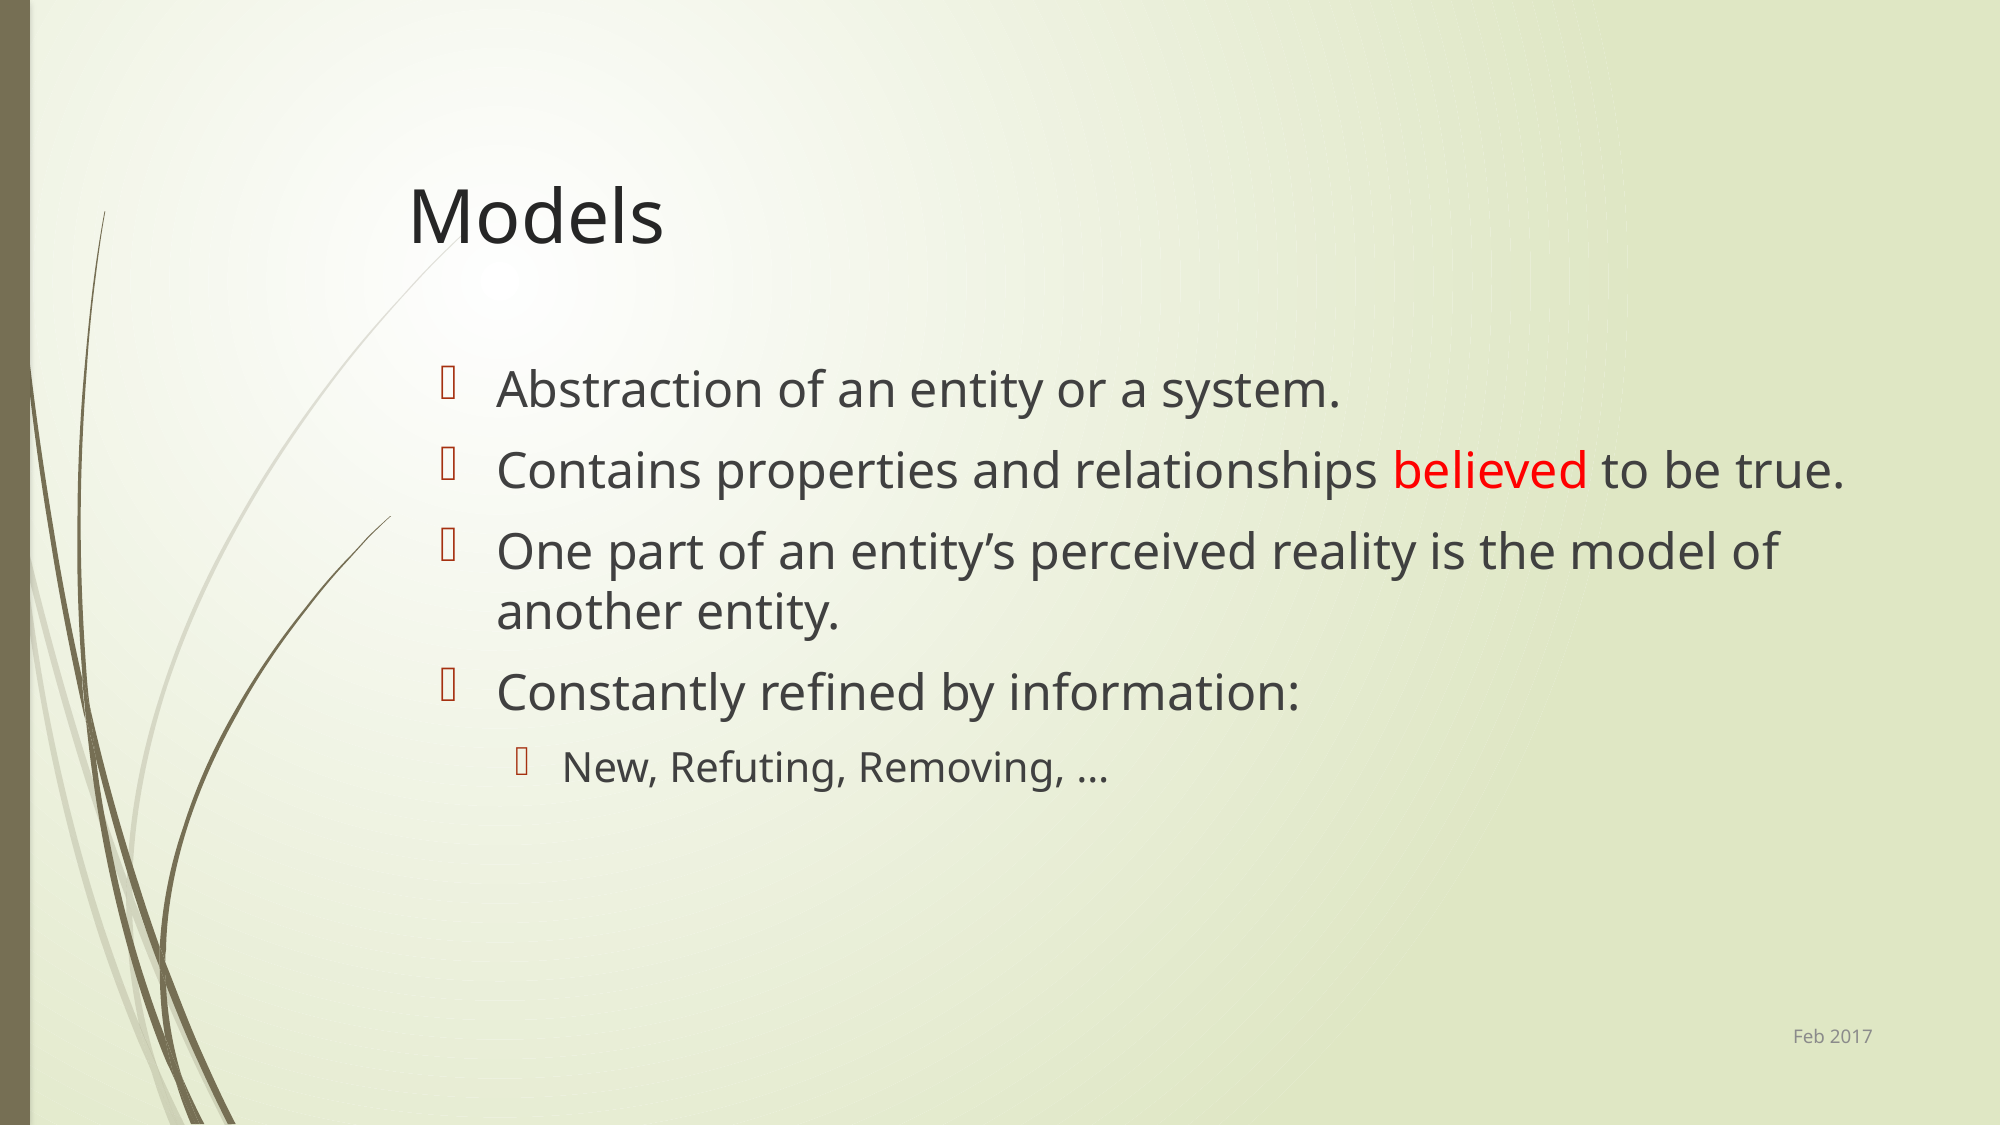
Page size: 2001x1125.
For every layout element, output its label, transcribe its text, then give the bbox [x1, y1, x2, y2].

title Models [392, 141, 1732, 267]
list Abstraction of an entity or a system. Contains properties and relationships believed to be true. One part of an entity’s perceived reality is the model of another entity. Constantly refined by information: New, Refuting, Removing, … [424, 350, 1888, 988]
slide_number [1699, 1005, 1888, 1067]
